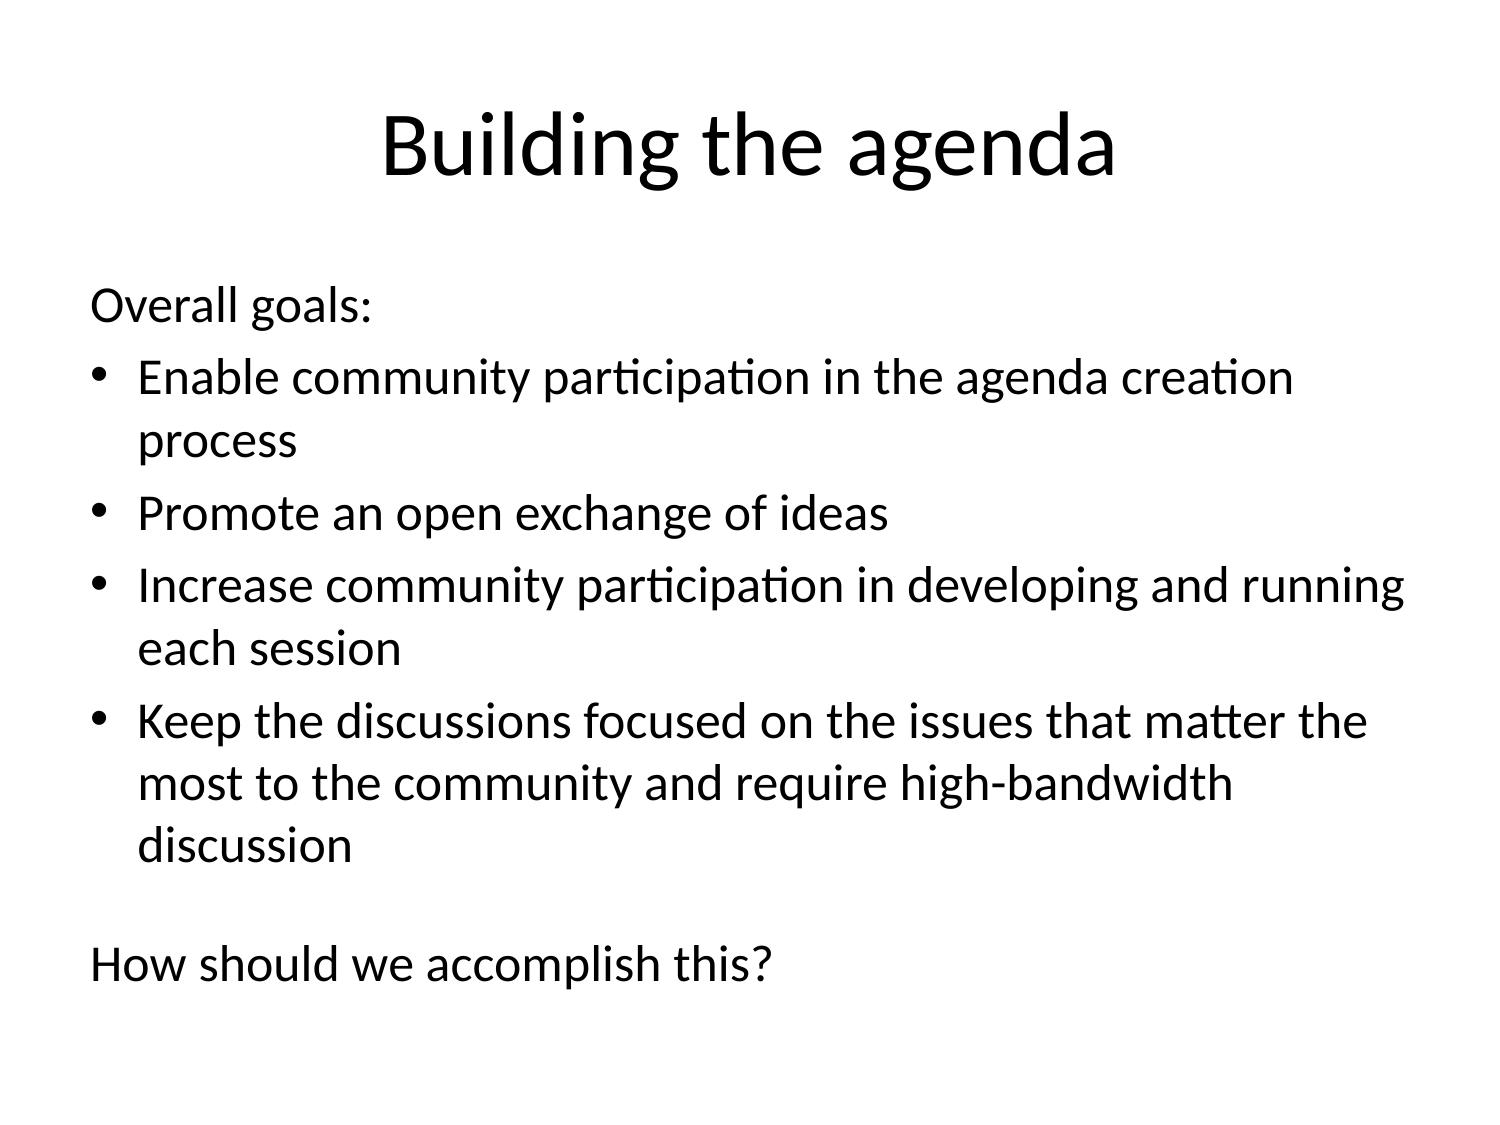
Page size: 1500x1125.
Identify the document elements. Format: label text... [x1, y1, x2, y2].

title Building the agenda [75, 45, 1425, 233]
list Overall goals: Enable community participation in the agenda creation process Promote an open exchange of ideas Increase community participation in developing and running each session Keep the discussions focused on the issues that matter the most to the community and require high-bandwidth discussion How should we accomplish this? [75, 262, 1425, 1005]
